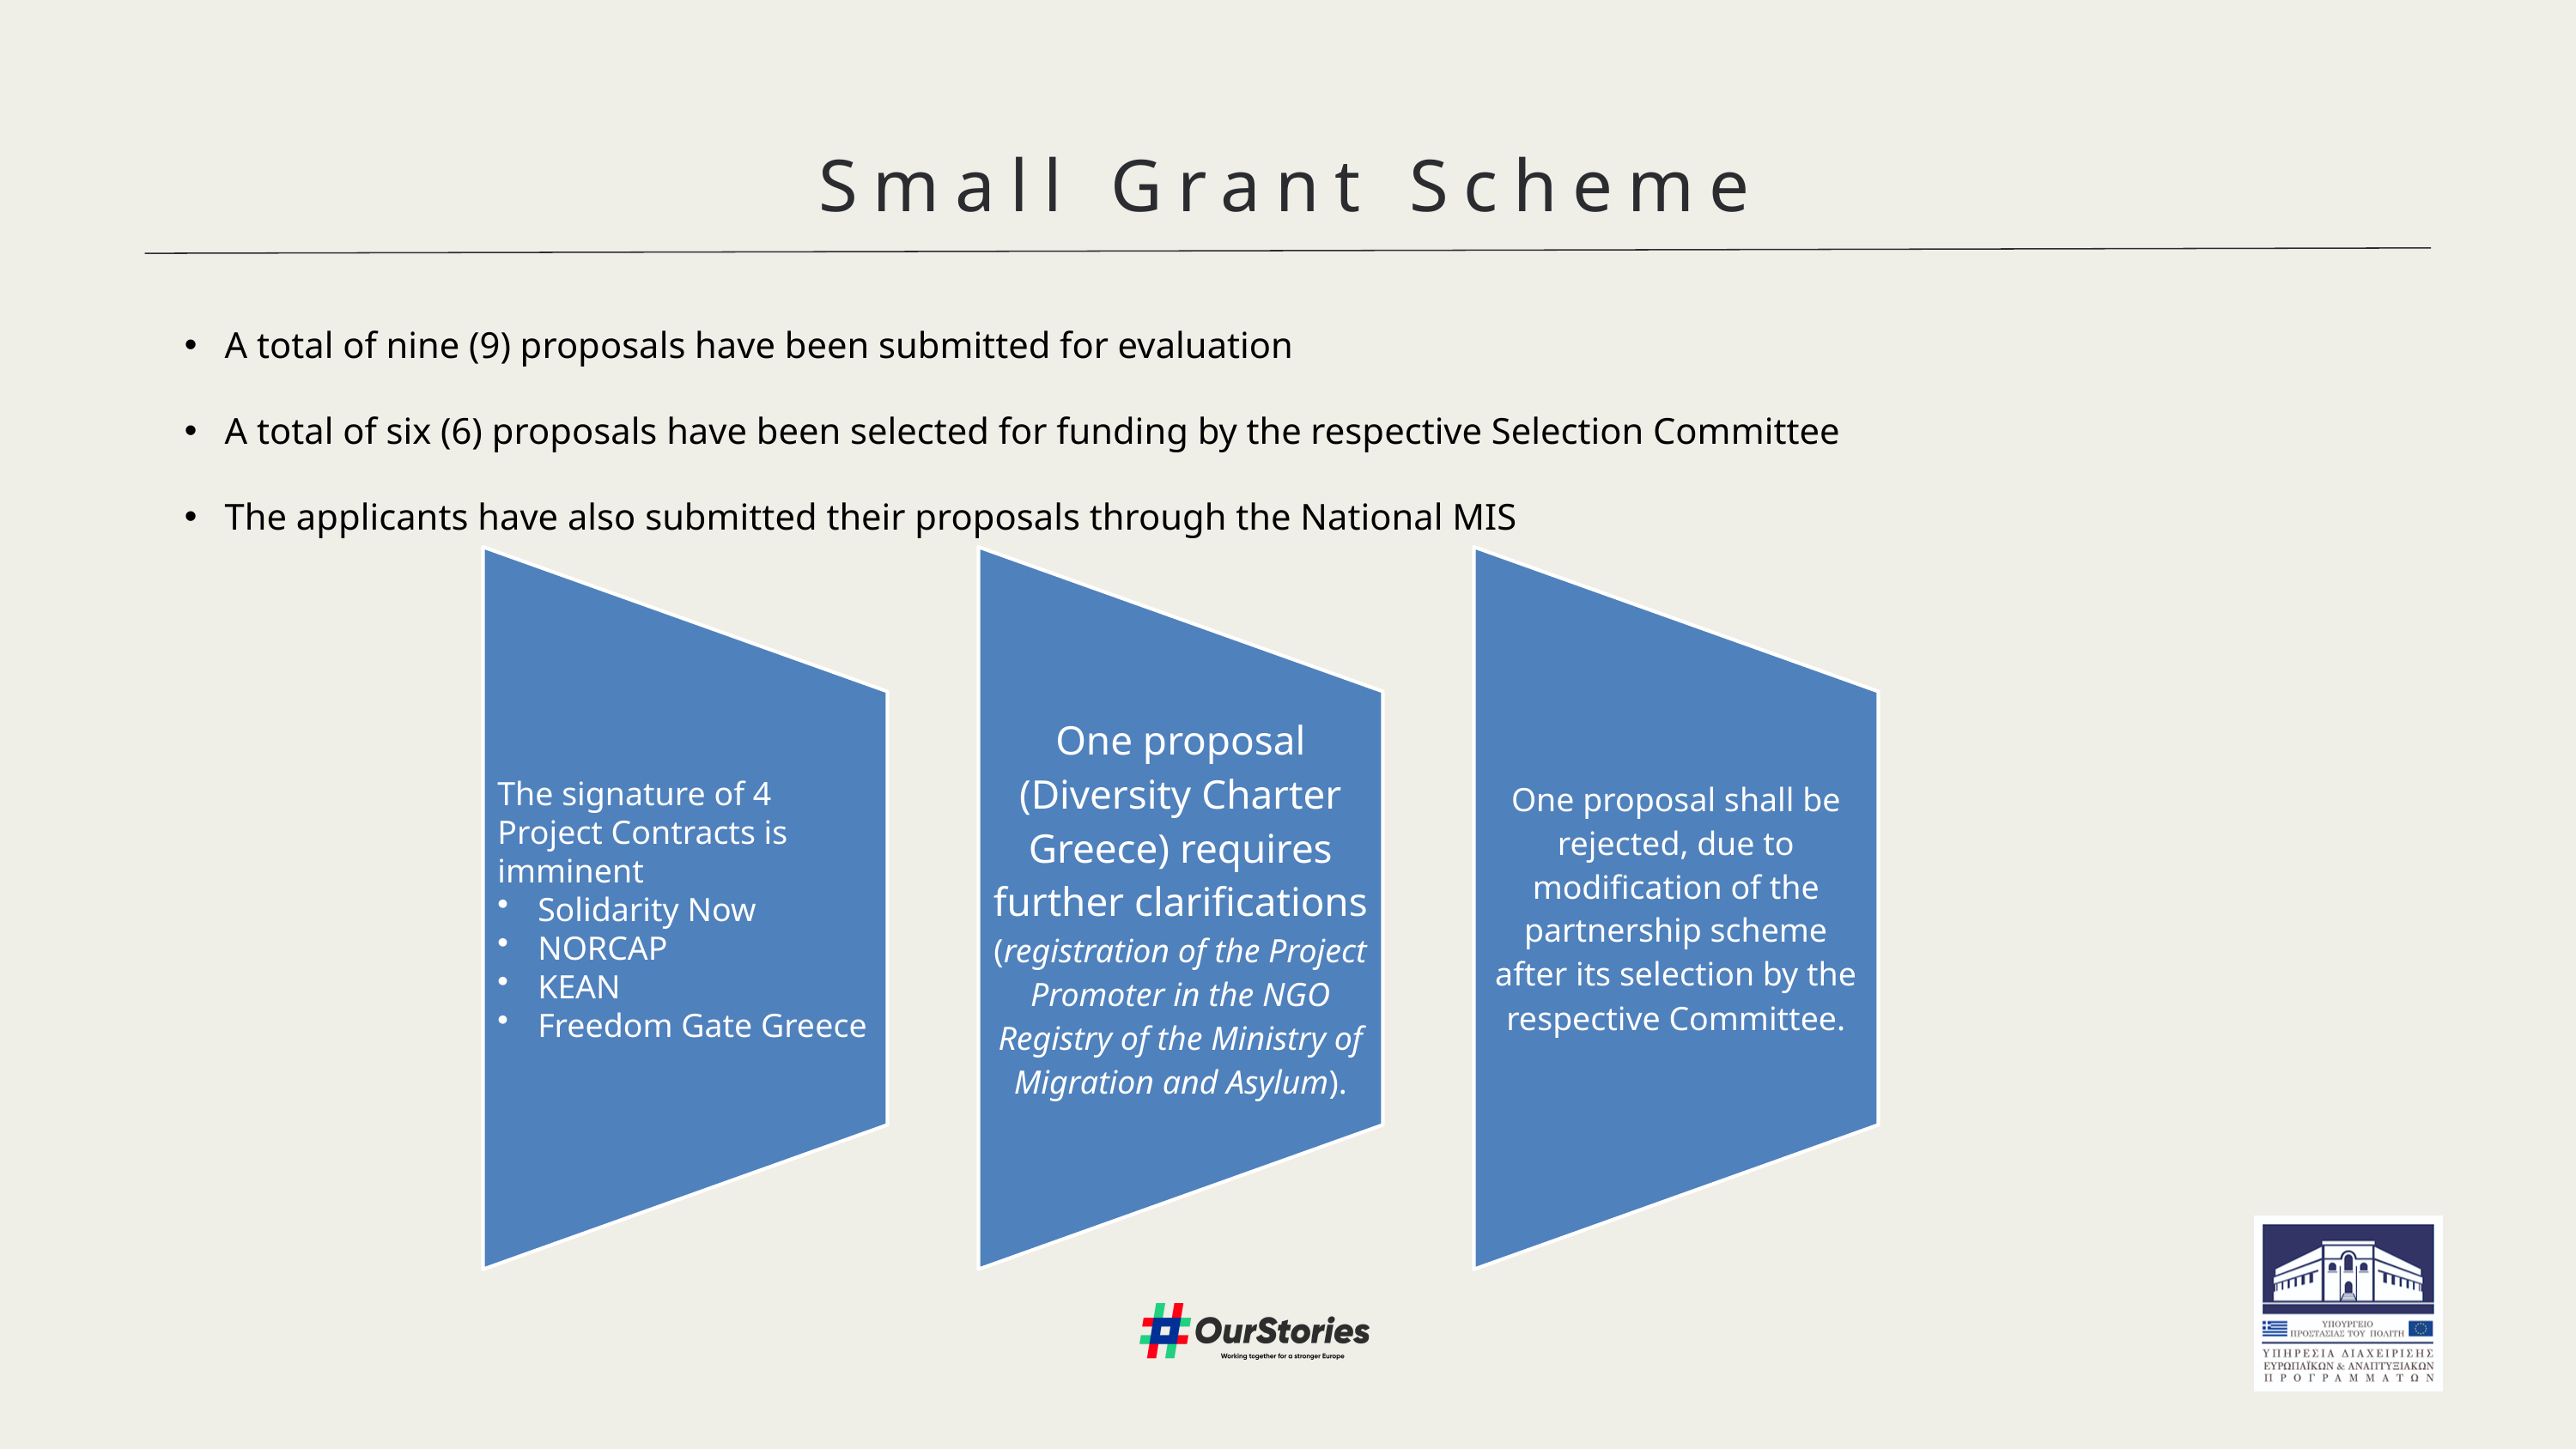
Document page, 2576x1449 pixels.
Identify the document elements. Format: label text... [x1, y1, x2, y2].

picture [2253, 1216, 2444, 1391]
text_box Small Grant Scheme [142, 132, 2428, 226]
text_box A total of nine (9) proposals have been submitted for evaluation A total of six (6) proposals have been selected for funding by the respective Selection Committee The applicants have also submitted their proposals through the National MIS [171, 316, 2308, 544]
text_box [1139, 1303, 1370, 1360]
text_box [483, 546, 1879, 1270]
